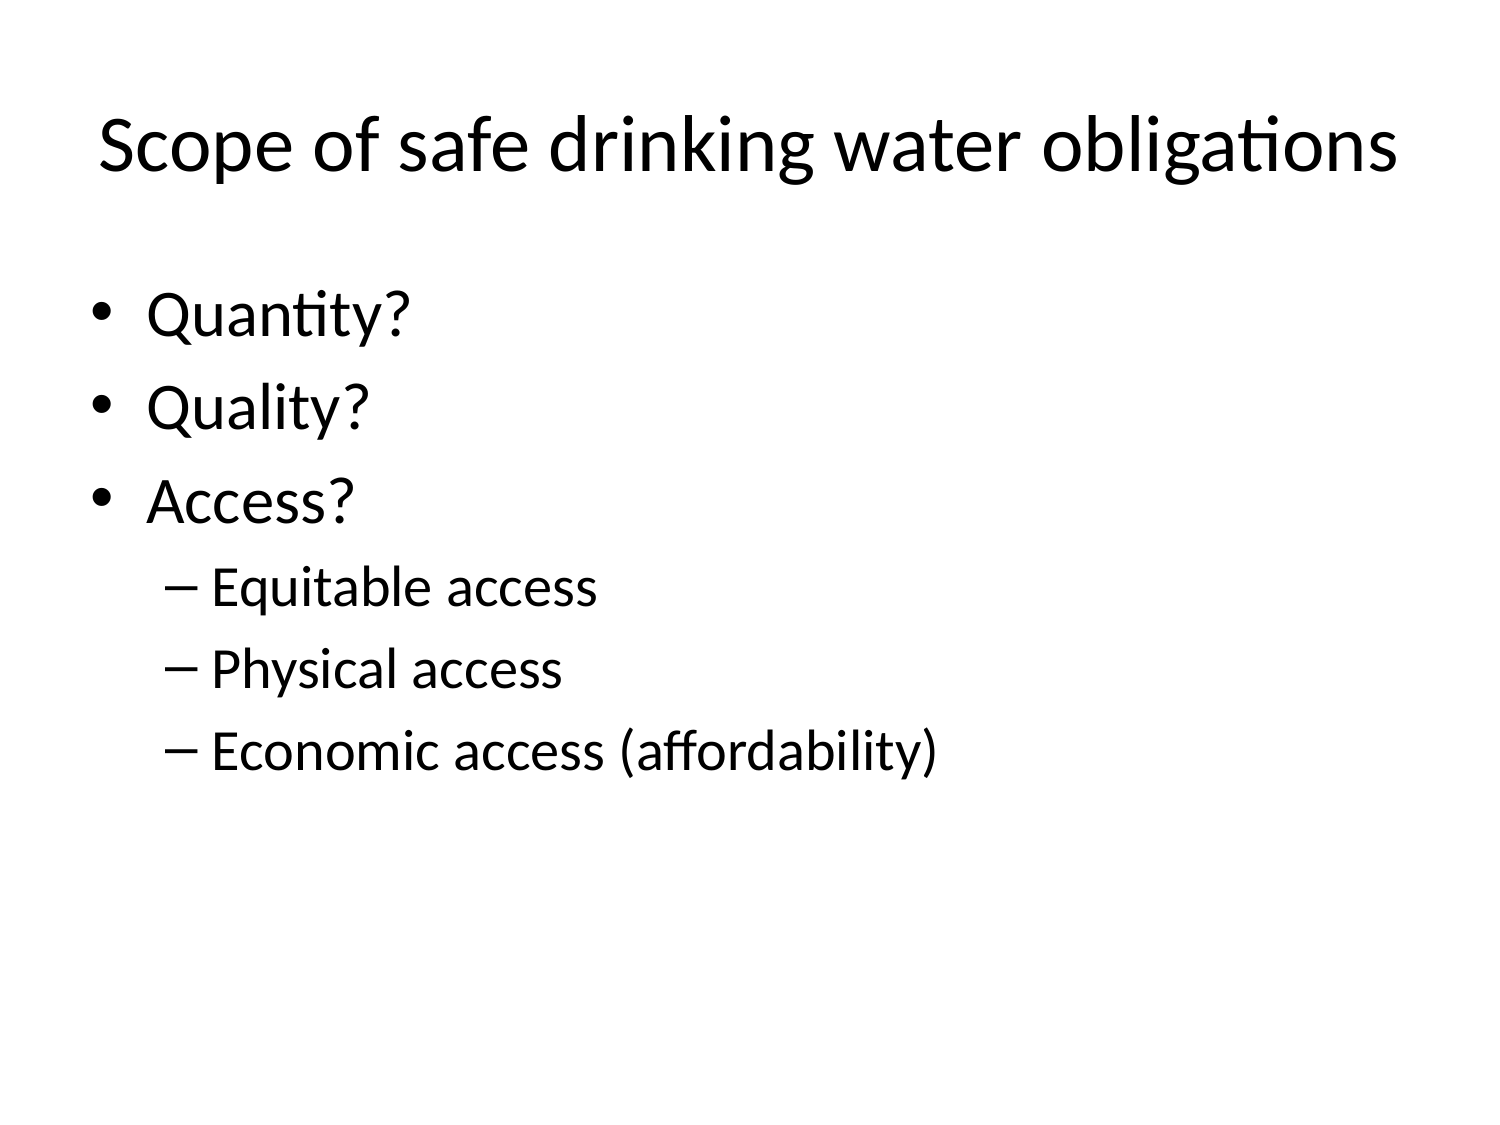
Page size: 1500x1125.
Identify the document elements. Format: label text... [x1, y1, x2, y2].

title Scope of safe drinking water obligations [74, 44, 1426, 233]
list Quantity? Quality? Access? Equitable access Physical access Economic access (affordability) [74, 262, 1426, 1006]
